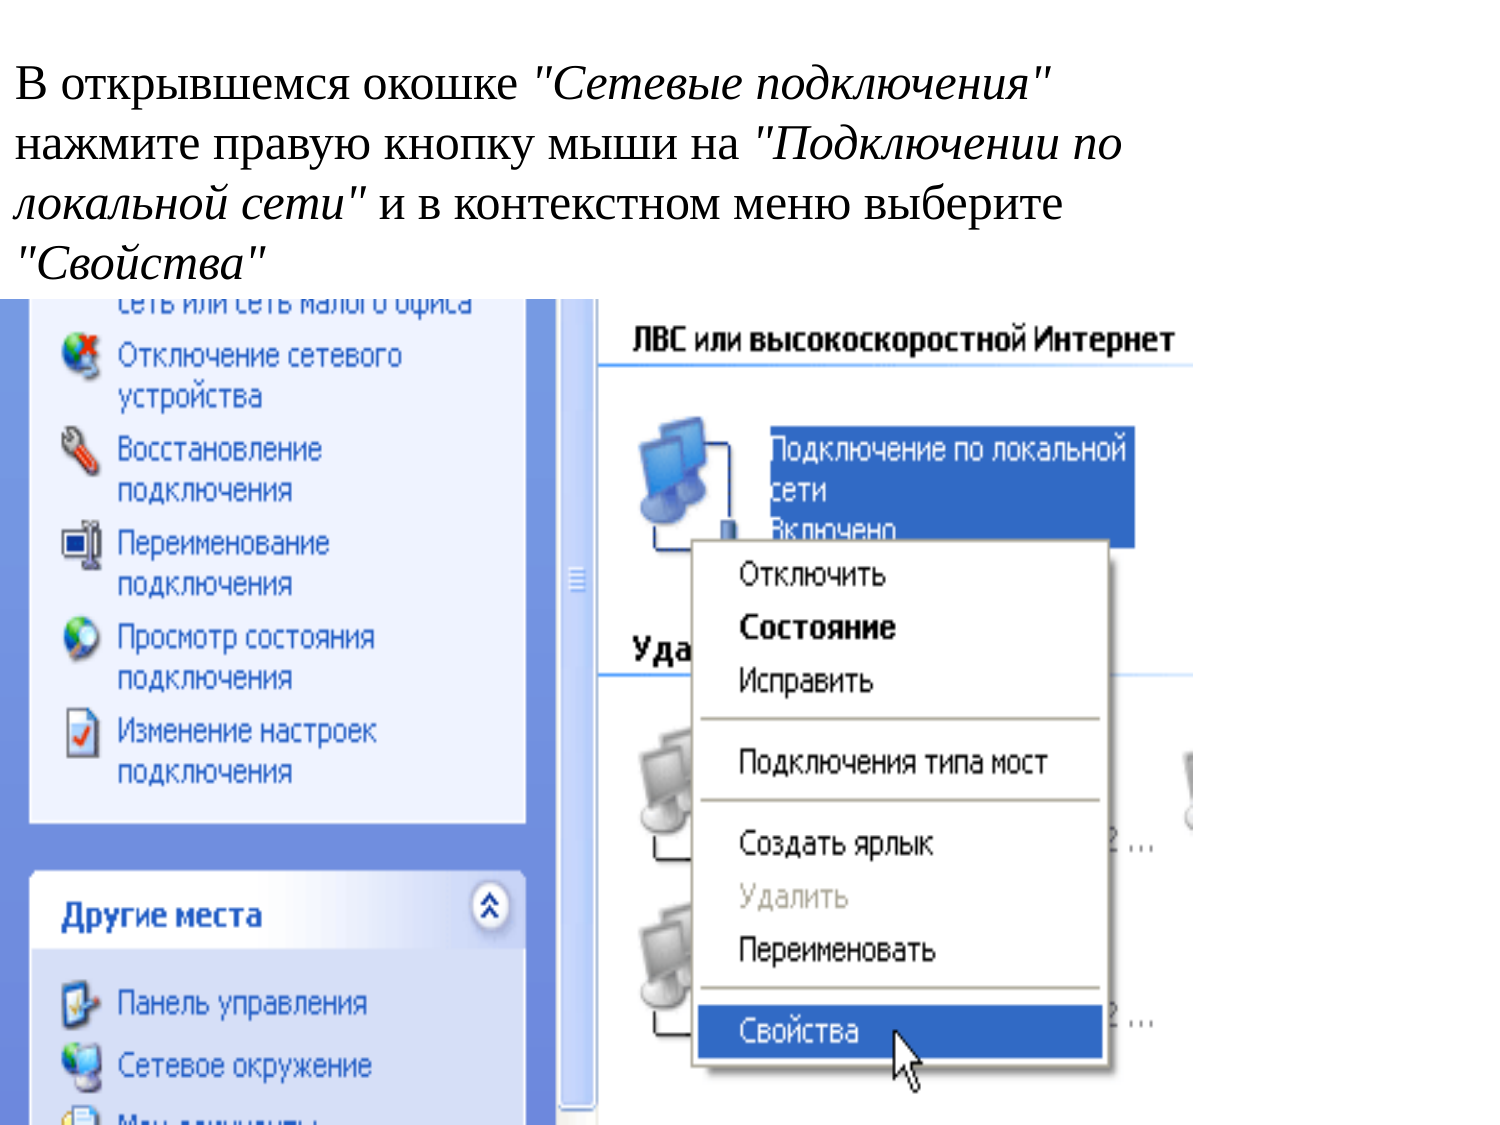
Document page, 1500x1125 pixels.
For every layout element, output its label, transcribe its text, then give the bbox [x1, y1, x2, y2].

text_box В открывшемся окошке "Сетевые подключения" нажмите правую кнопку мыши на "Подключении по локальной сети" и в контекстном меню выберите "Свойства" [0, 42, 1245, 298]
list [0, 299, 1194, 1125]
